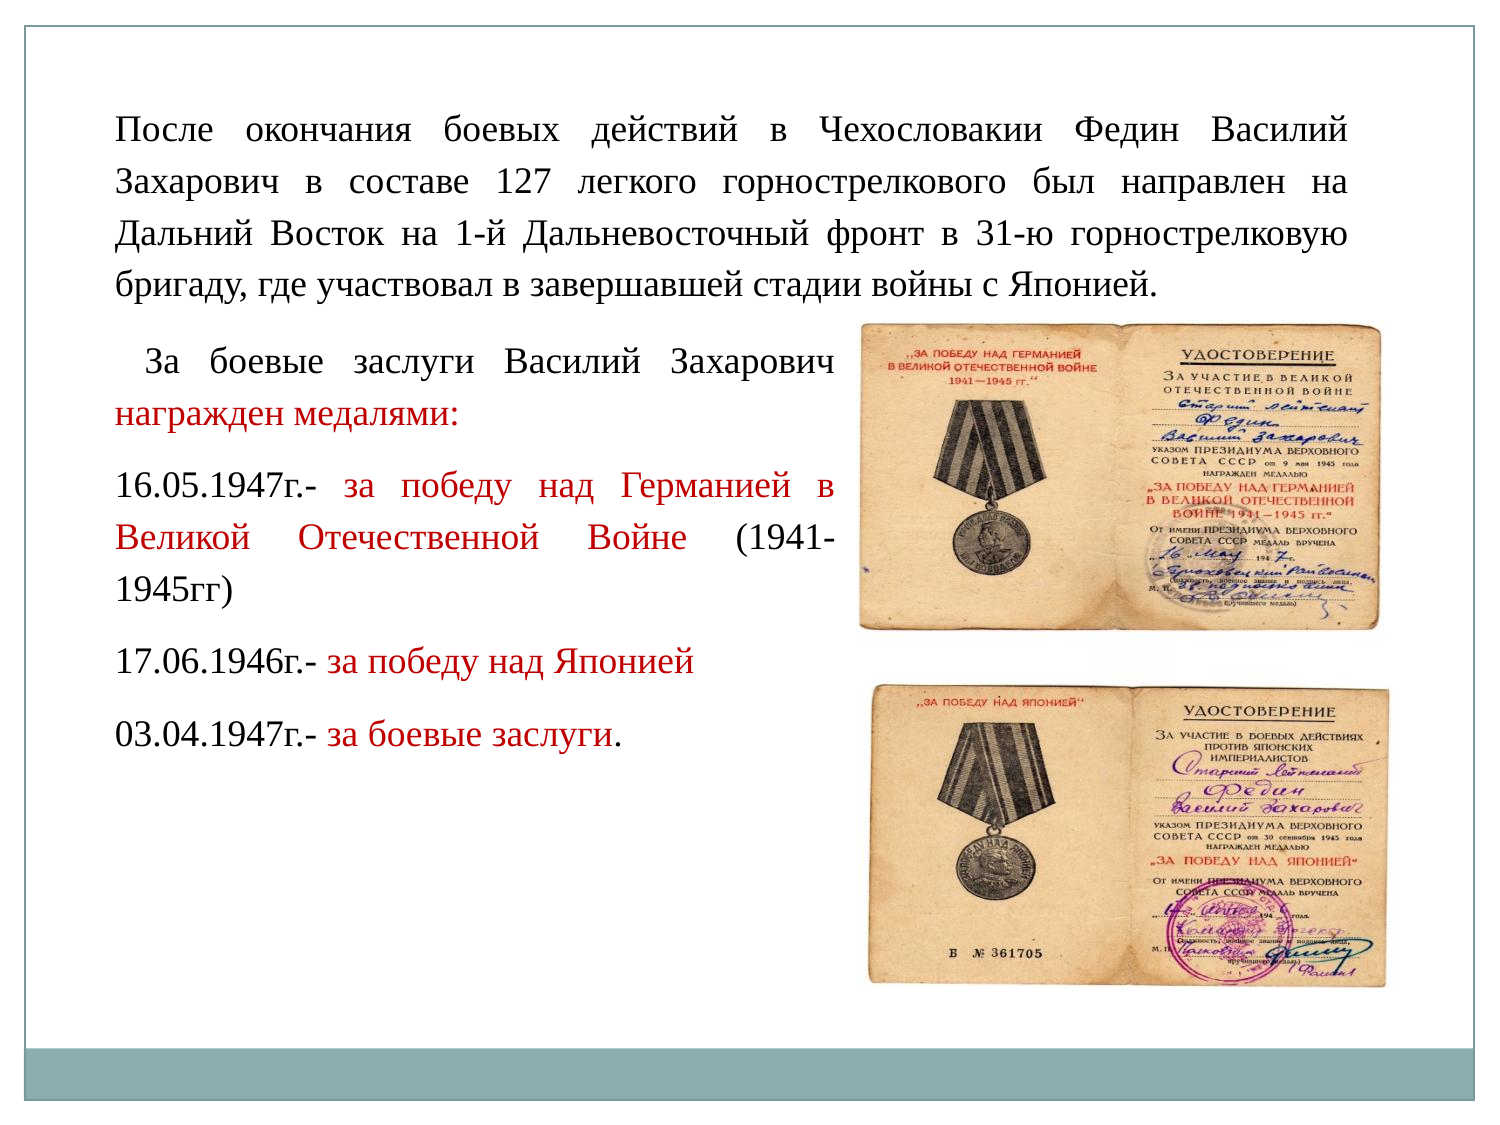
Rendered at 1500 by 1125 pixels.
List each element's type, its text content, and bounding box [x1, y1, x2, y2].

text_box За боевые заслуги Василий Захарович награжден медалями: 16.05.1947г.- за победу над Германией в Великой Отечественной Войне (1941-1945гг) 17.06.1946г.- за победу над Японией 03.04.1947г.- за боевые заслуги. [100, 322, 851, 896]
text_box После окончания боевых действий в Чехословакии Федин Василий Захарович в составе 127 легкого горнострелкового был направлен на Дальний Восток на 1-й Дальневосточный фронт в 31-ю горнострелковую бригаду, где участвовал в завершавшей стадии войны с Японией. [100, 89, 1365, 312]
picture [856, 319, 1397, 988]
